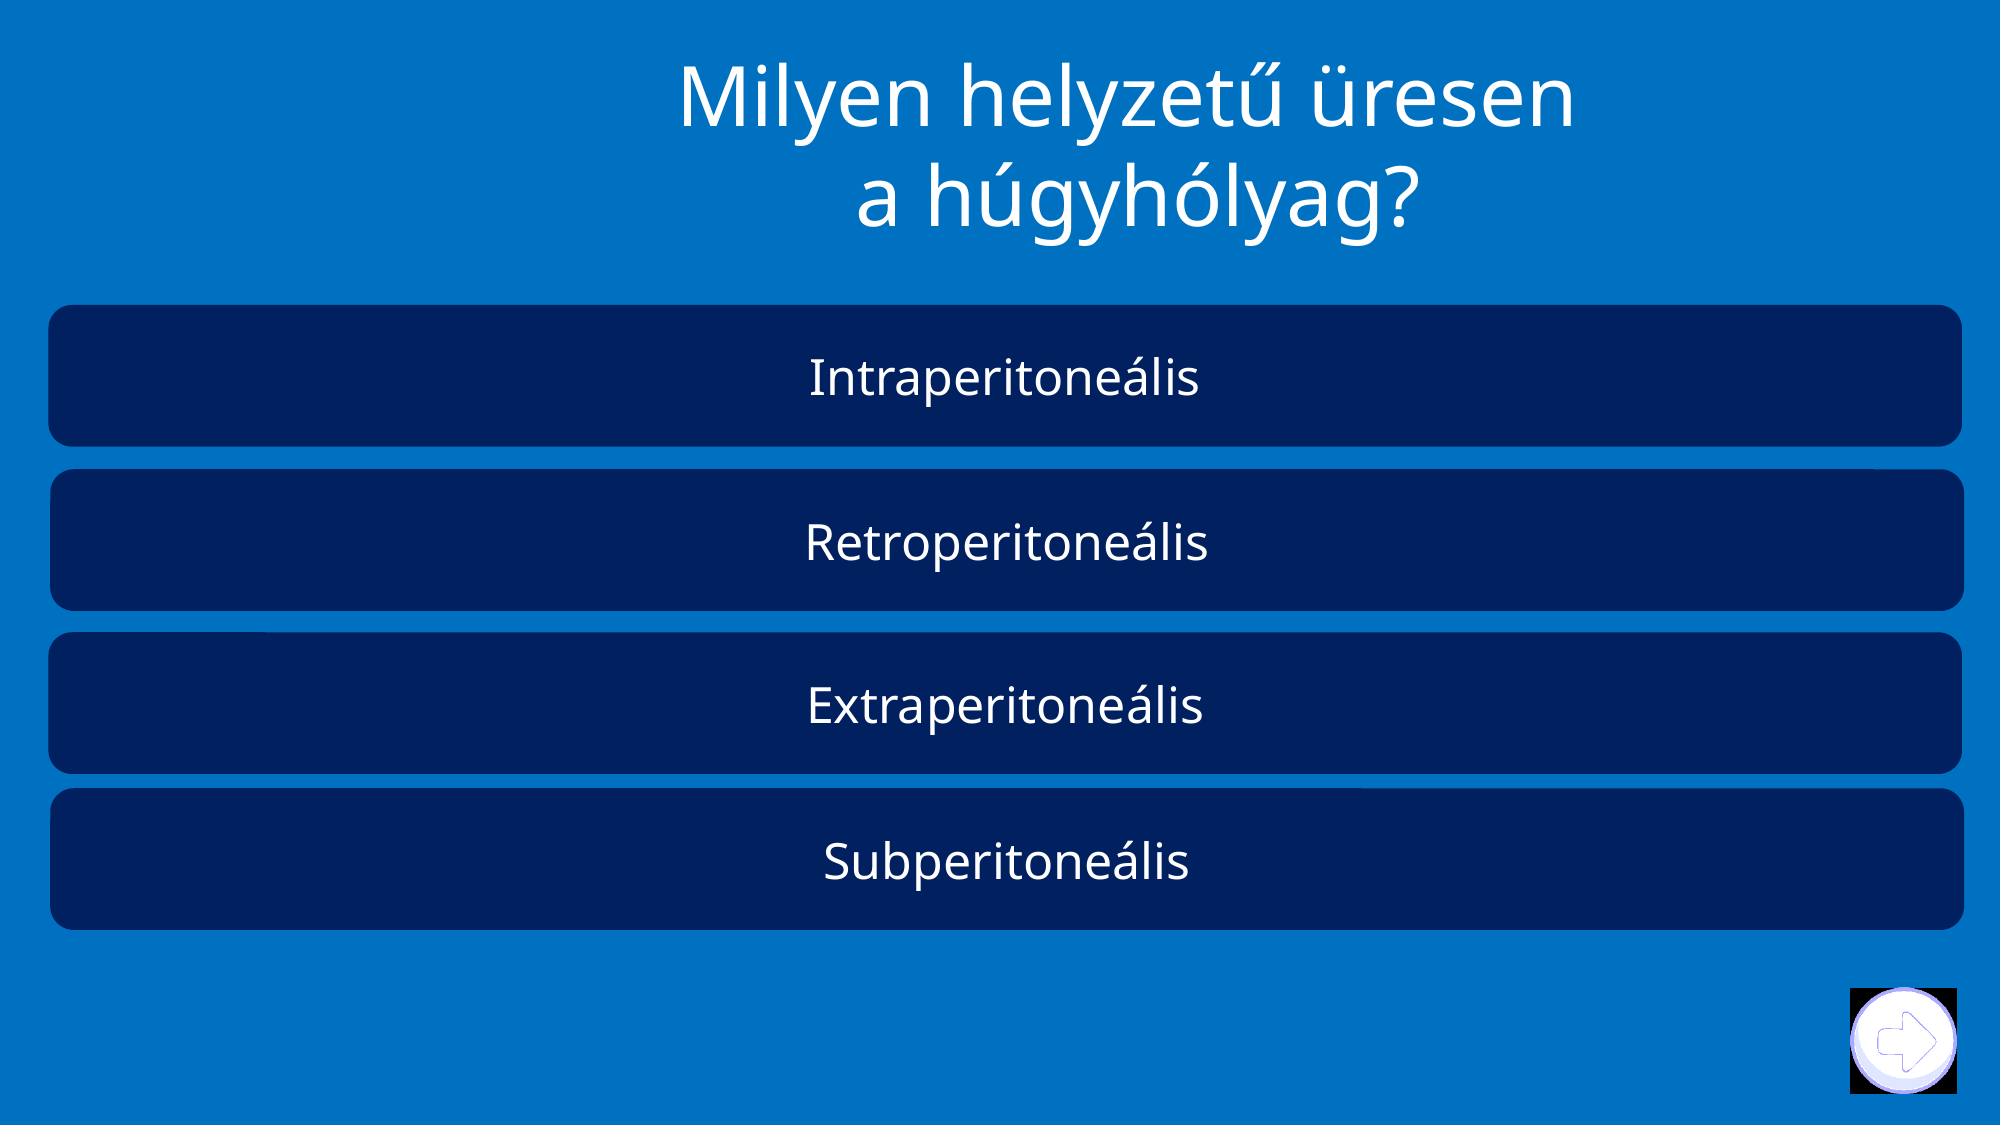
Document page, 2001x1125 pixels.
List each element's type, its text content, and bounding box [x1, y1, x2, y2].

text_box Retroperitoneális [50, 469, 1965, 611]
text_box Subperitoneális [50, 788, 1965, 930]
picture [1850, 987, 1957, 1095]
text_box Intraperitoneális [48, 304, 1962, 447]
text_box Extraperitoneális [48, 632, 1962, 774]
text_box Milyen helyzetű üresen a húgyhólyag? [173, 65, 2000, 221]
